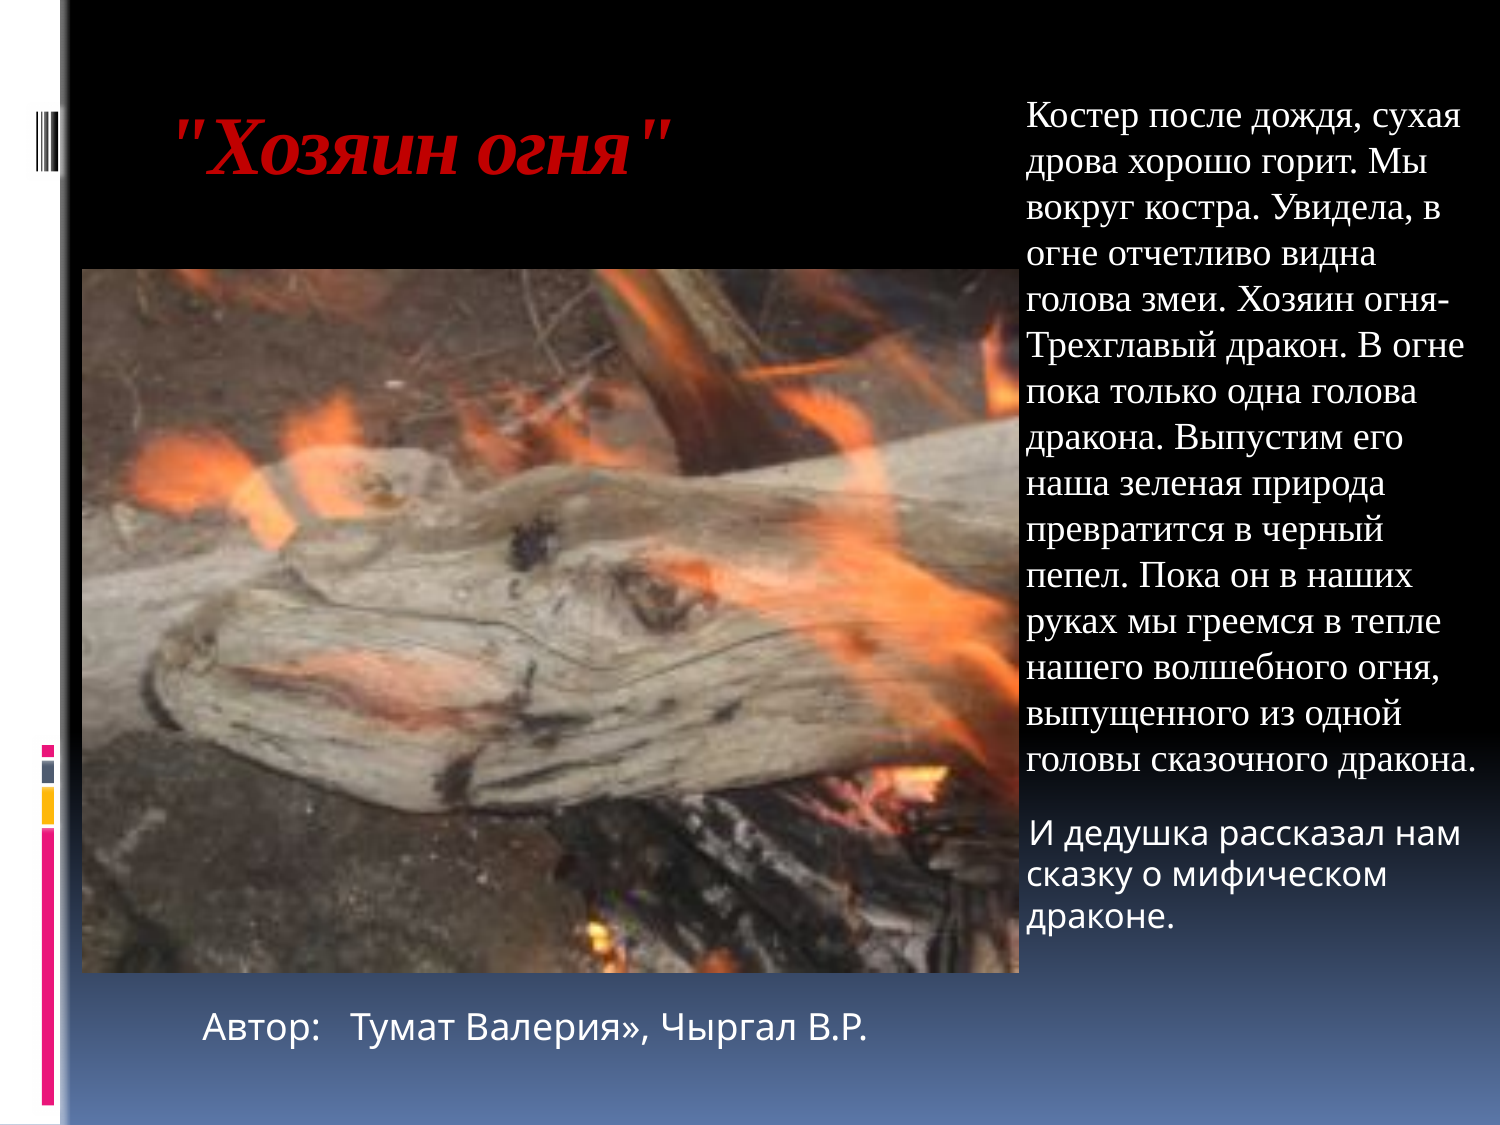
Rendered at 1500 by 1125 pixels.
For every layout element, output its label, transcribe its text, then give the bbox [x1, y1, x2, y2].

text_box Автор: Тумат Валерия», Чыргал В.Р. [187, 996, 950, 1056]
list Костер после дождя, сухая дрова хорошо горит. Мы вокруг костра. Увидела, в огне отчетливо видна голова змеи. Хозяин огня-Трехглавый дракон. В огне пока только одна голова дракона. Выпустим его наша зеленая природа превратится в черный пепел. Пока он в наших руках мы греемся в тепле нашего волшебного огня, выпущенного из одной головы сказочного дракона. И дедушка рассказал нам сказку о мифическом драконе. [949, 82, 1500, 950]
title "Хозяин огня" [150, 83, 809, 234]
picture [81, 268, 1019, 973]
